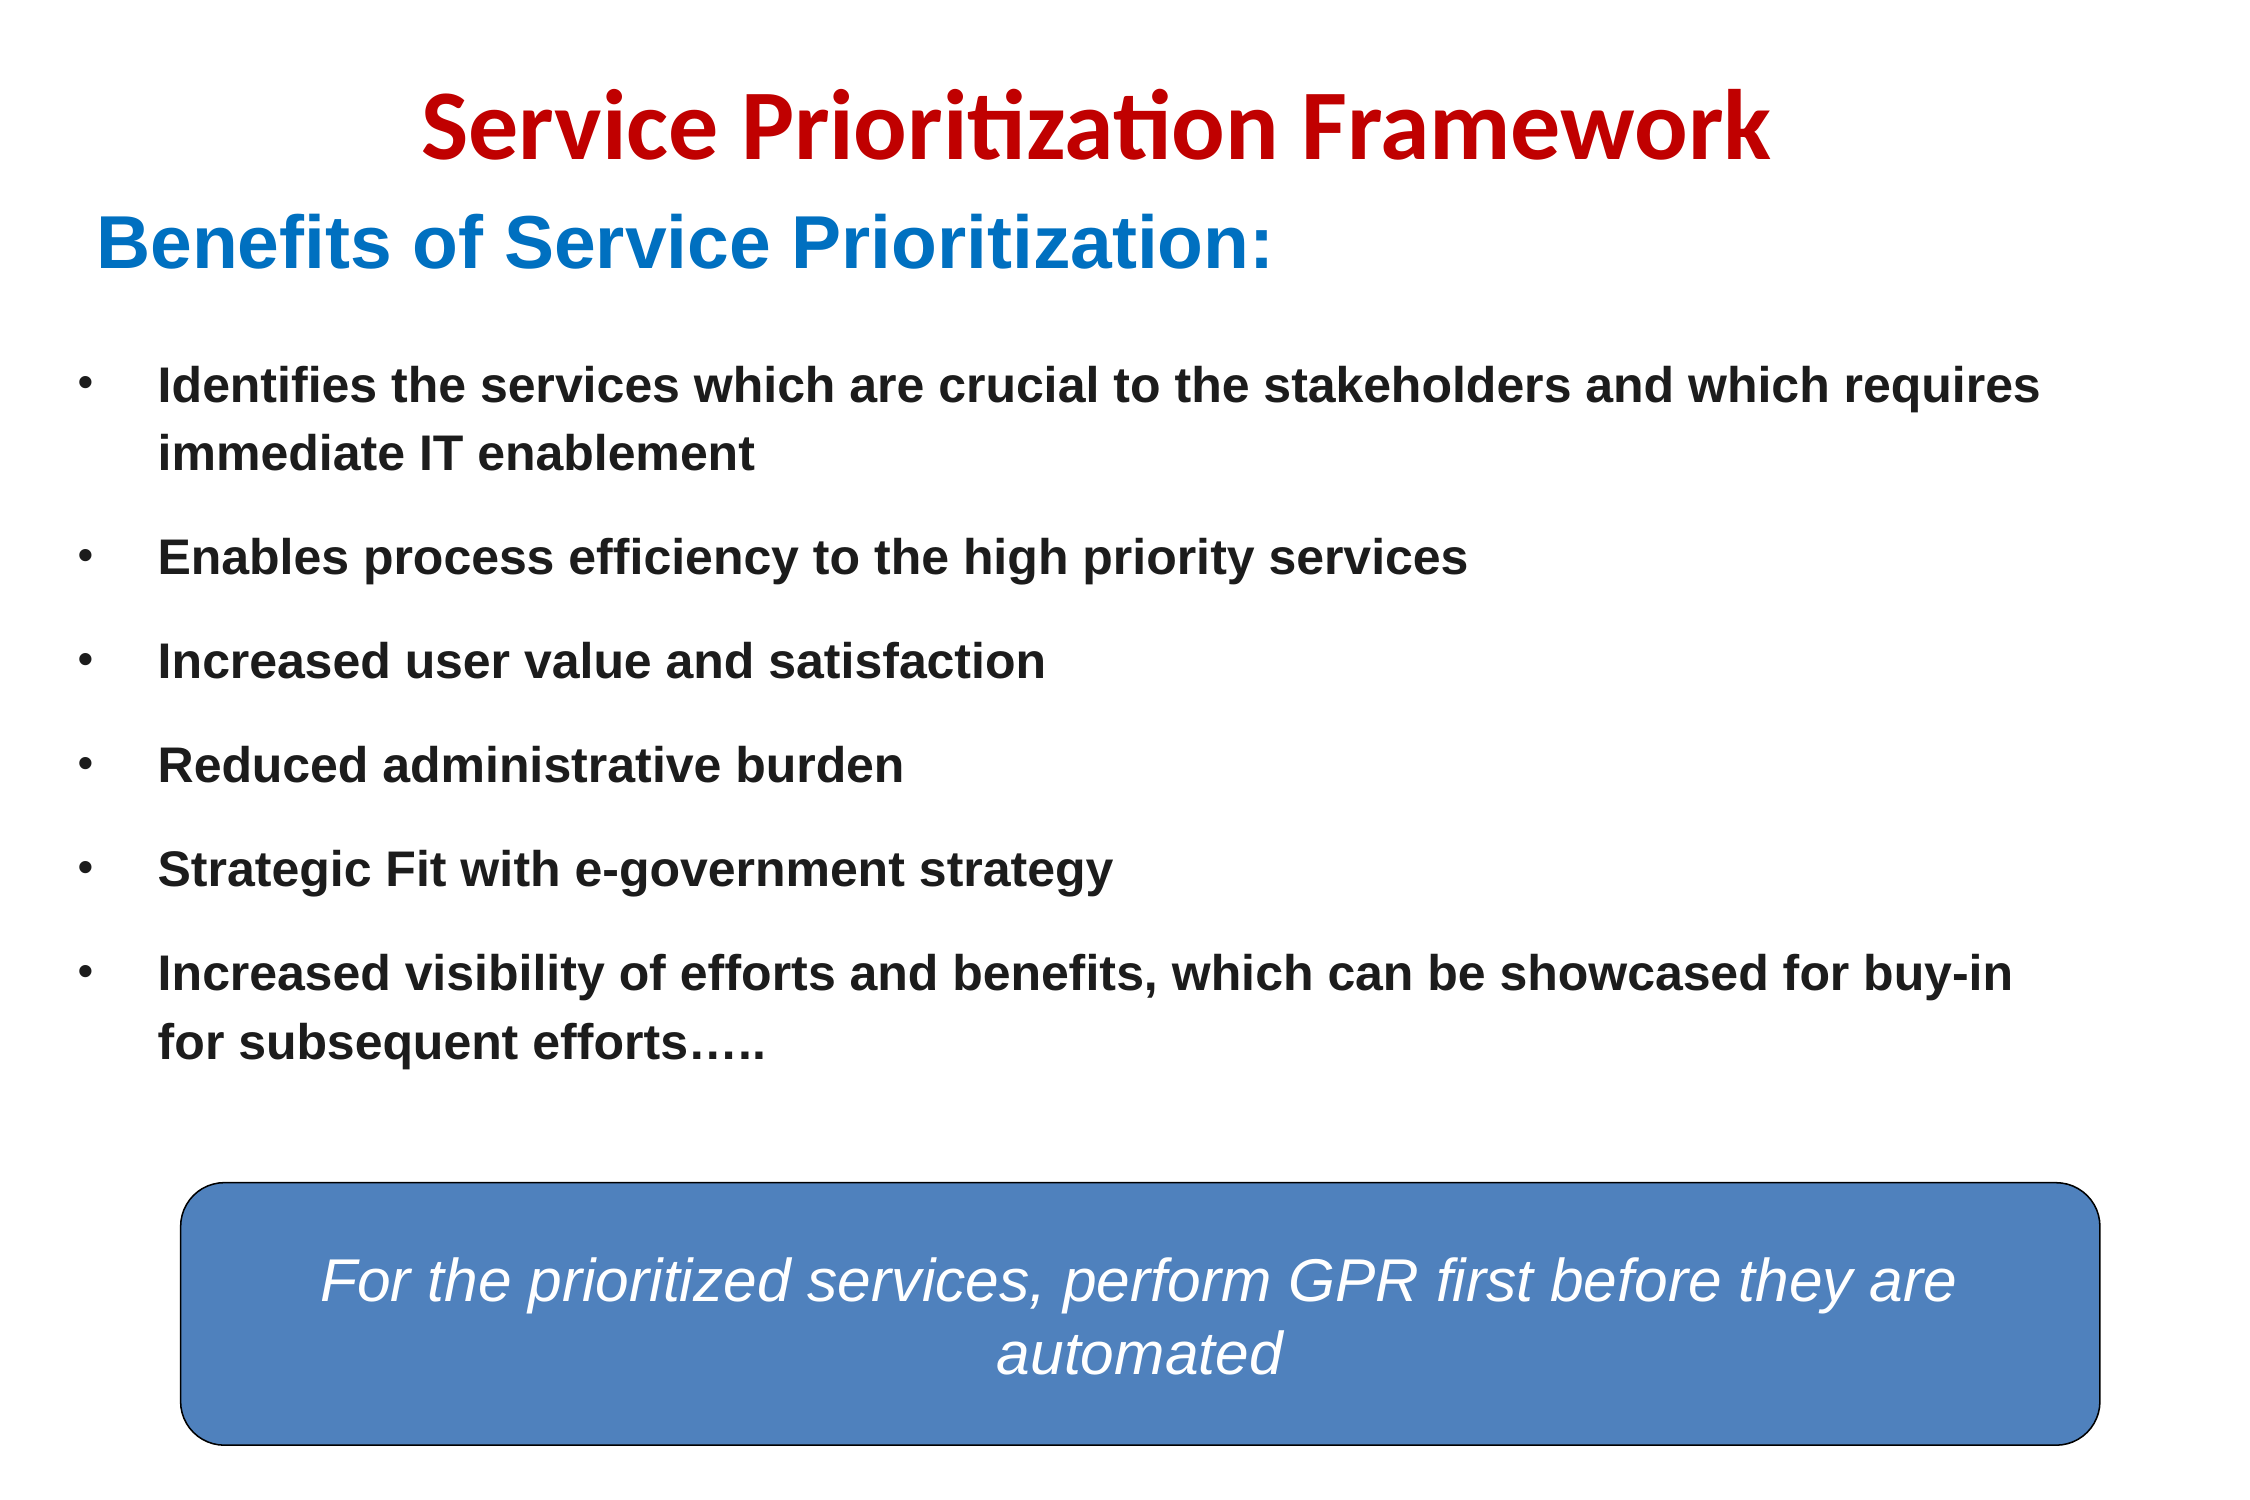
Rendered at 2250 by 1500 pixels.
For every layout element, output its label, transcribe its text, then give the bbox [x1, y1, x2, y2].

text_box Identifies the services which are crucial to the stakeholders and which requires immediate IT enablement Enables process efficiency to the high priority services Increased user value and satisfaction Reduced administrative burden Strategic Fit with e-government strategy Increased visibility of efforts and benefits, which can be showcased for buy-in for subsequent efforts….. [56, 332, 2100, 1080]
title Service Prioritization Framework [75, 60, 2119, 200]
text_box For the prioritized services, perform GPR first before they are automated [180, 1182, 2100, 1446]
text_box Benefits of Service Prioritization: [75, 200, 1913, 332]
